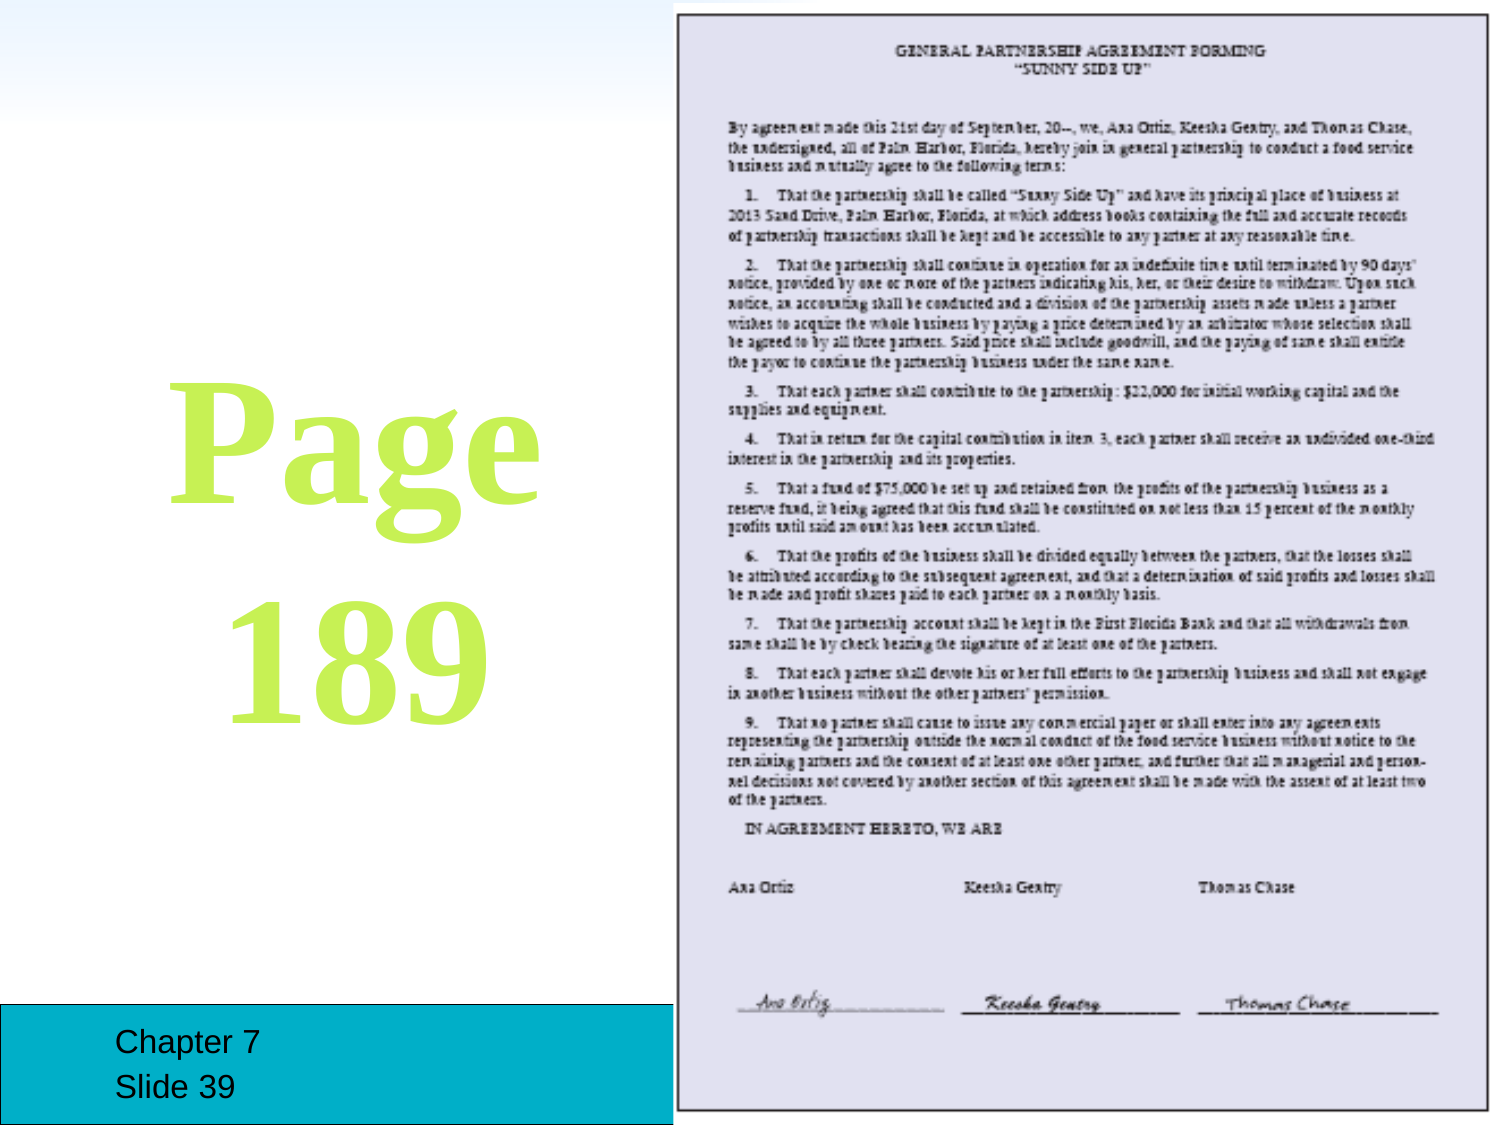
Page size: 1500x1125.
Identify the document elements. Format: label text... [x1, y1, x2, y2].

slide_number Slide 39 [99, 1037, 413, 1113]
footer Chapter 7 [99, 1012, 413, 1037]
text_box Page 189 [137, 312, 575, 768]
picture [673, 3, 1500, 1125]
